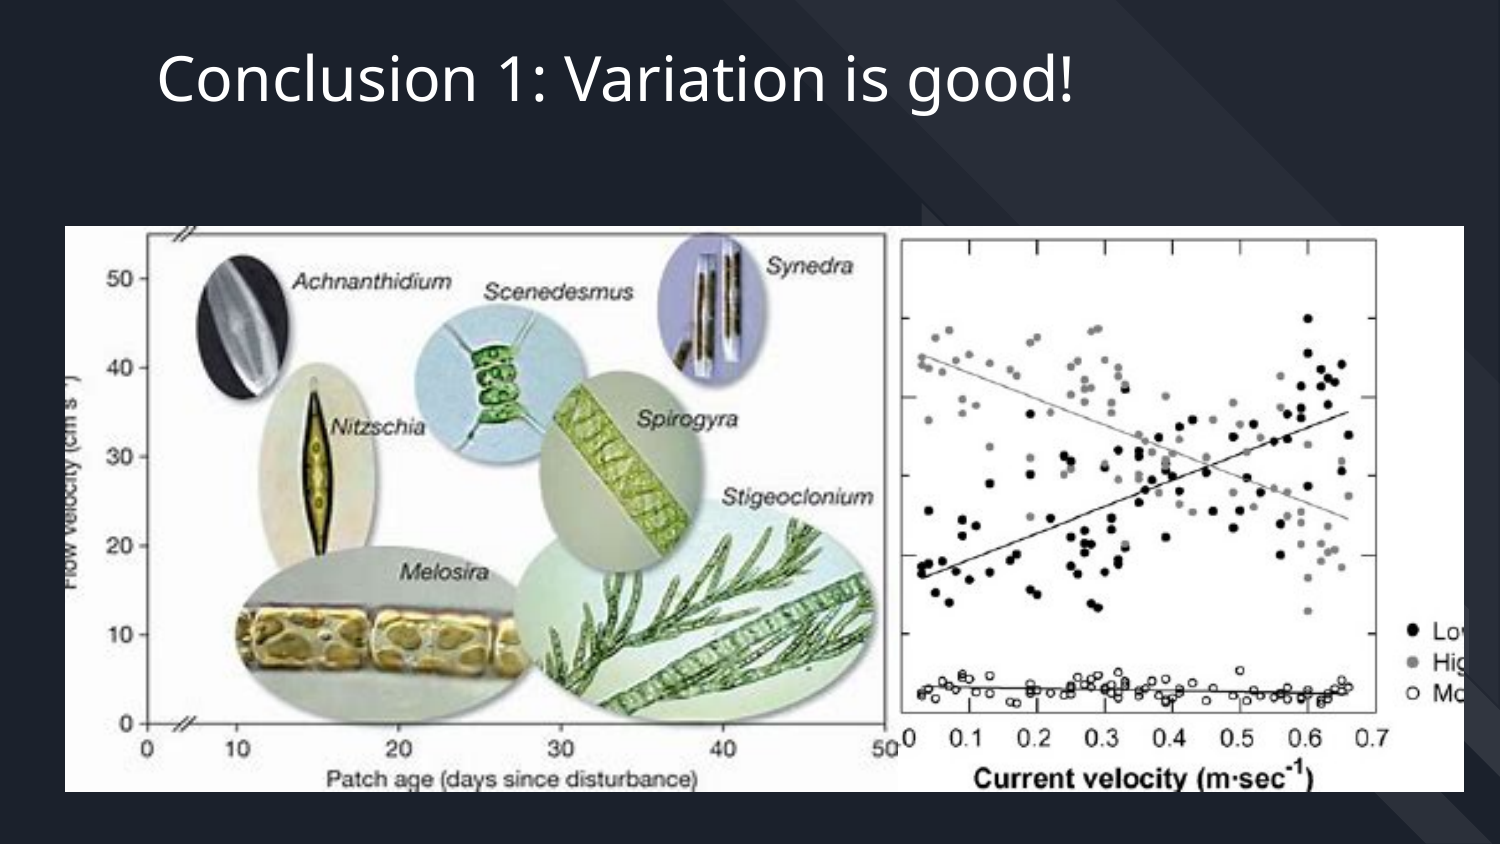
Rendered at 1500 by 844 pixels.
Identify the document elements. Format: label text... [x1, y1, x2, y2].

picture [64, 226, 1464, 792]
list Conclusion 1: Variation is good! Cardinale 20111 Passy 20072 Natural aspect of algal ecology Ecological succession occurs Causes niching and patchiness [141, 12, 1479, 491]
